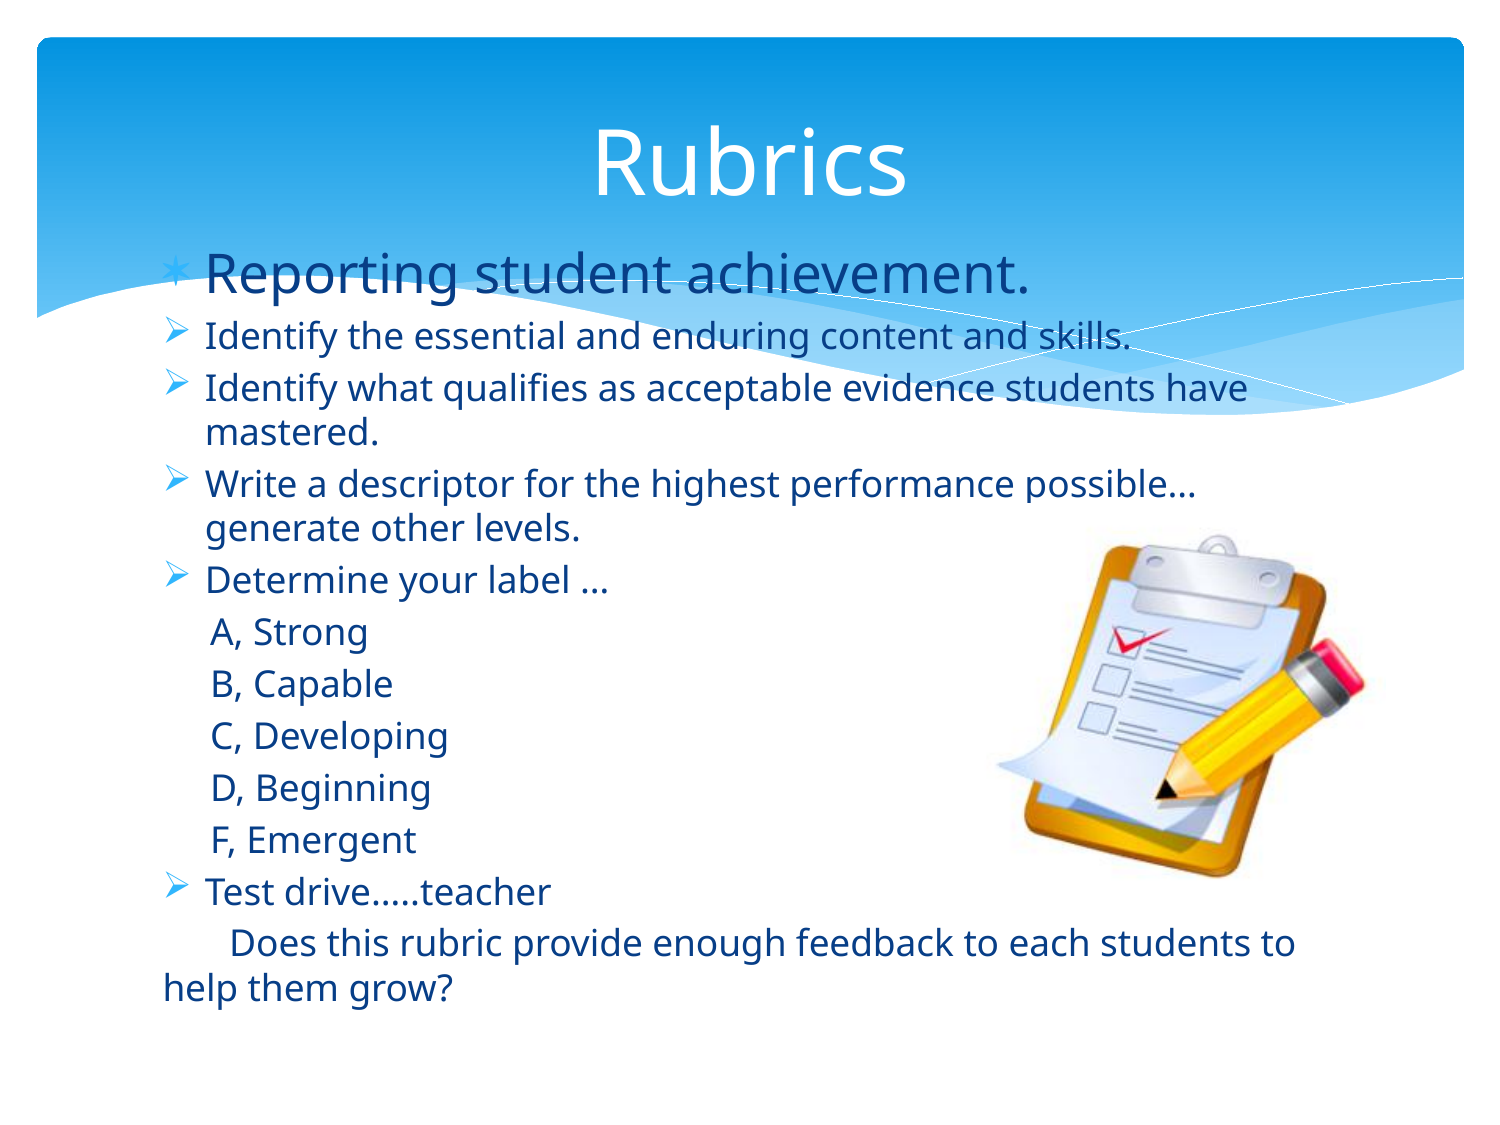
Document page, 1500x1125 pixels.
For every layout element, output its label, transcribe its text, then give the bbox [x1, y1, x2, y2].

picture [962, 503, 1387, 928]
list Reporting student achievement. Identify the essential and enduring content and skills. Identify what qualifies as acceptable evidence students have mastered. Write a descriptor for the highest performance possible…generate other levels. Determine your label … A, Strong B, Capable C, Developing D, Beginning F, Emergent Test drive…..teacher Does this rubric provide enough feedback to each students to help them grow? [147, 261, 1363, 1071]
title Rubrics [75, 55, 1425, 261]
